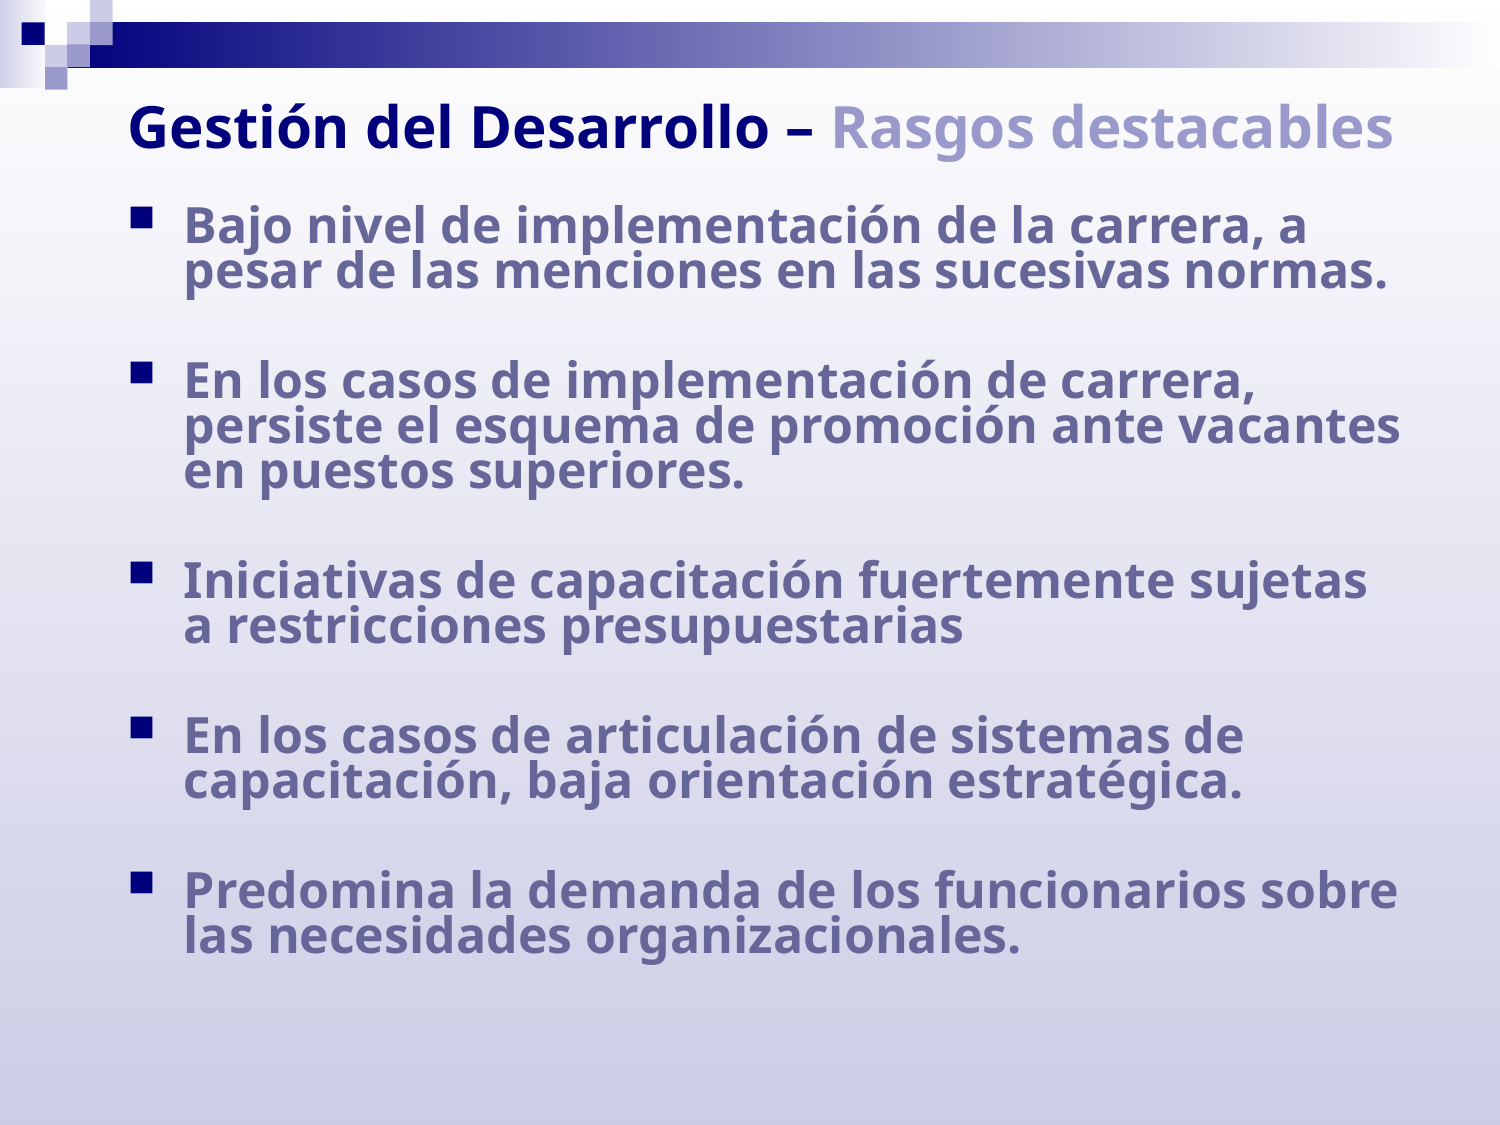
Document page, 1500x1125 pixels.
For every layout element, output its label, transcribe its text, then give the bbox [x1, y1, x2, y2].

title Gestión del Desarrollo – Rasgos destacables [112, 74, 1438, 176]
list Bajo nivel de implementación de la carrera, a pesar de las menciones en las sucesivas normas. En los casos de implementación de carrera, persiste el esquema de promoción ante vacantes en puestos superiores. Iniciativas de capacitación fuertemente sujetas a restricciones presupuestarias En los casos de articulación de sistemas de capacitación, baja orientación estratégica. Predomina la demanda de los funcionarios sobre las necesidades organizacionales. [112, 199, 1426, 1076]
